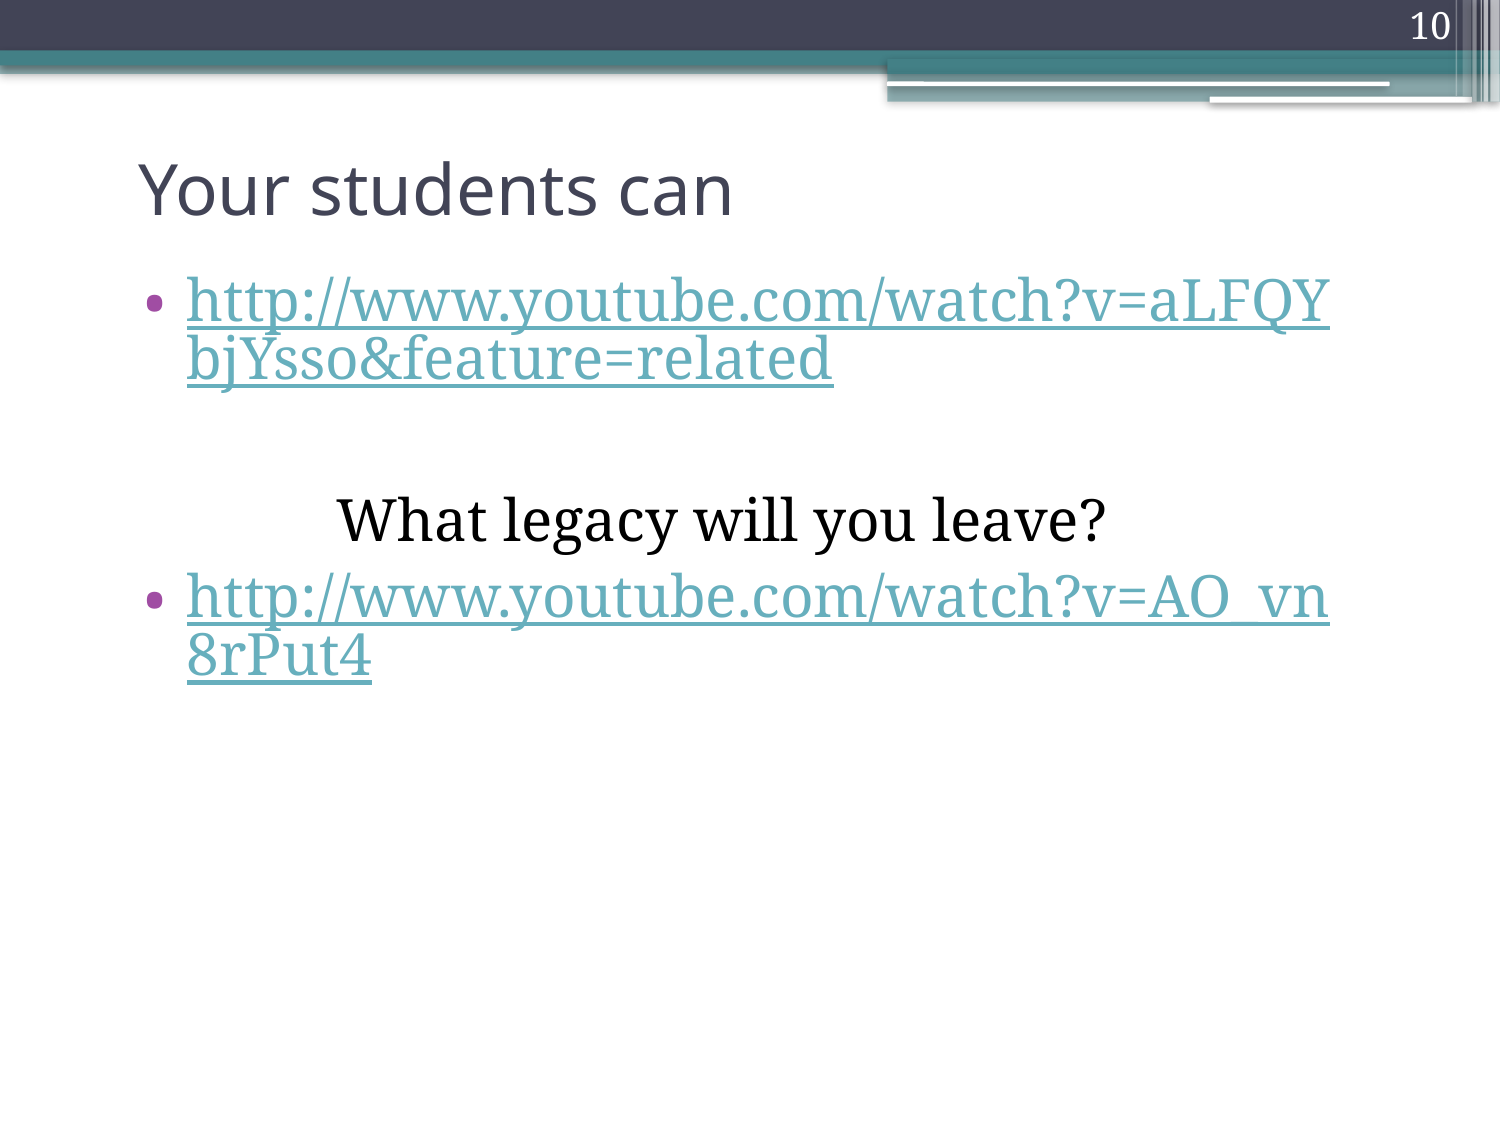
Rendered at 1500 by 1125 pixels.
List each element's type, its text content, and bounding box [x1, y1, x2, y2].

title Your students can [123, 137, 1251, 238]
slide_number 10 [1341, 0, 1466, 61]
list http://www.youtube.com/watch?v=aLFQYbjYsso&feature=related What legacy will you leave? http://www.youtube.com/watch?v=AO_vn8rPut4 [112, 255, 1375, 856]
